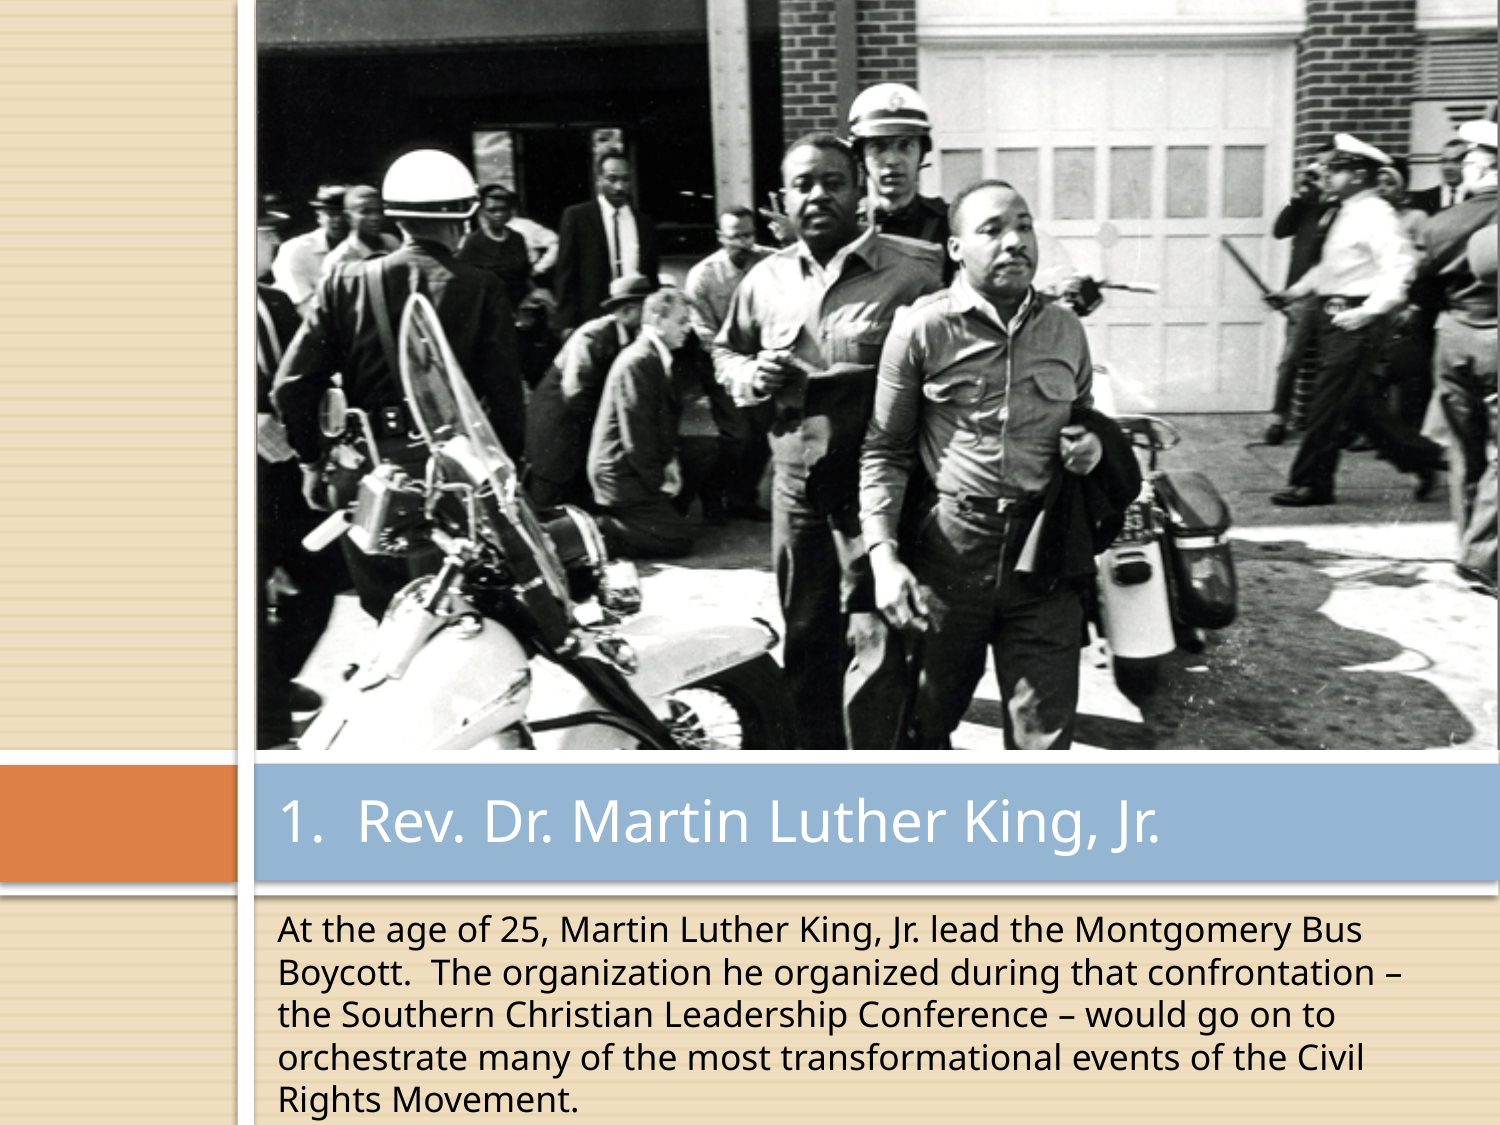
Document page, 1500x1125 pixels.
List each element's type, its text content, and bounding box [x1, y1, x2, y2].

list At the age of 25, Martin Luther King, Jr. lead the Montgomery Bus Boycott. The organization he organized during that confrontation – the Southern Christian Leadership Conference – would go on to orchestrate many of the most transformational events of the Civil Rights Movement. [262, 900, 1463, 1088]
picture [255, 0, 1500, 750]
title 1. Rev. Dr. Martin Luther King, Jr. [262, 762, 1463, 875]
